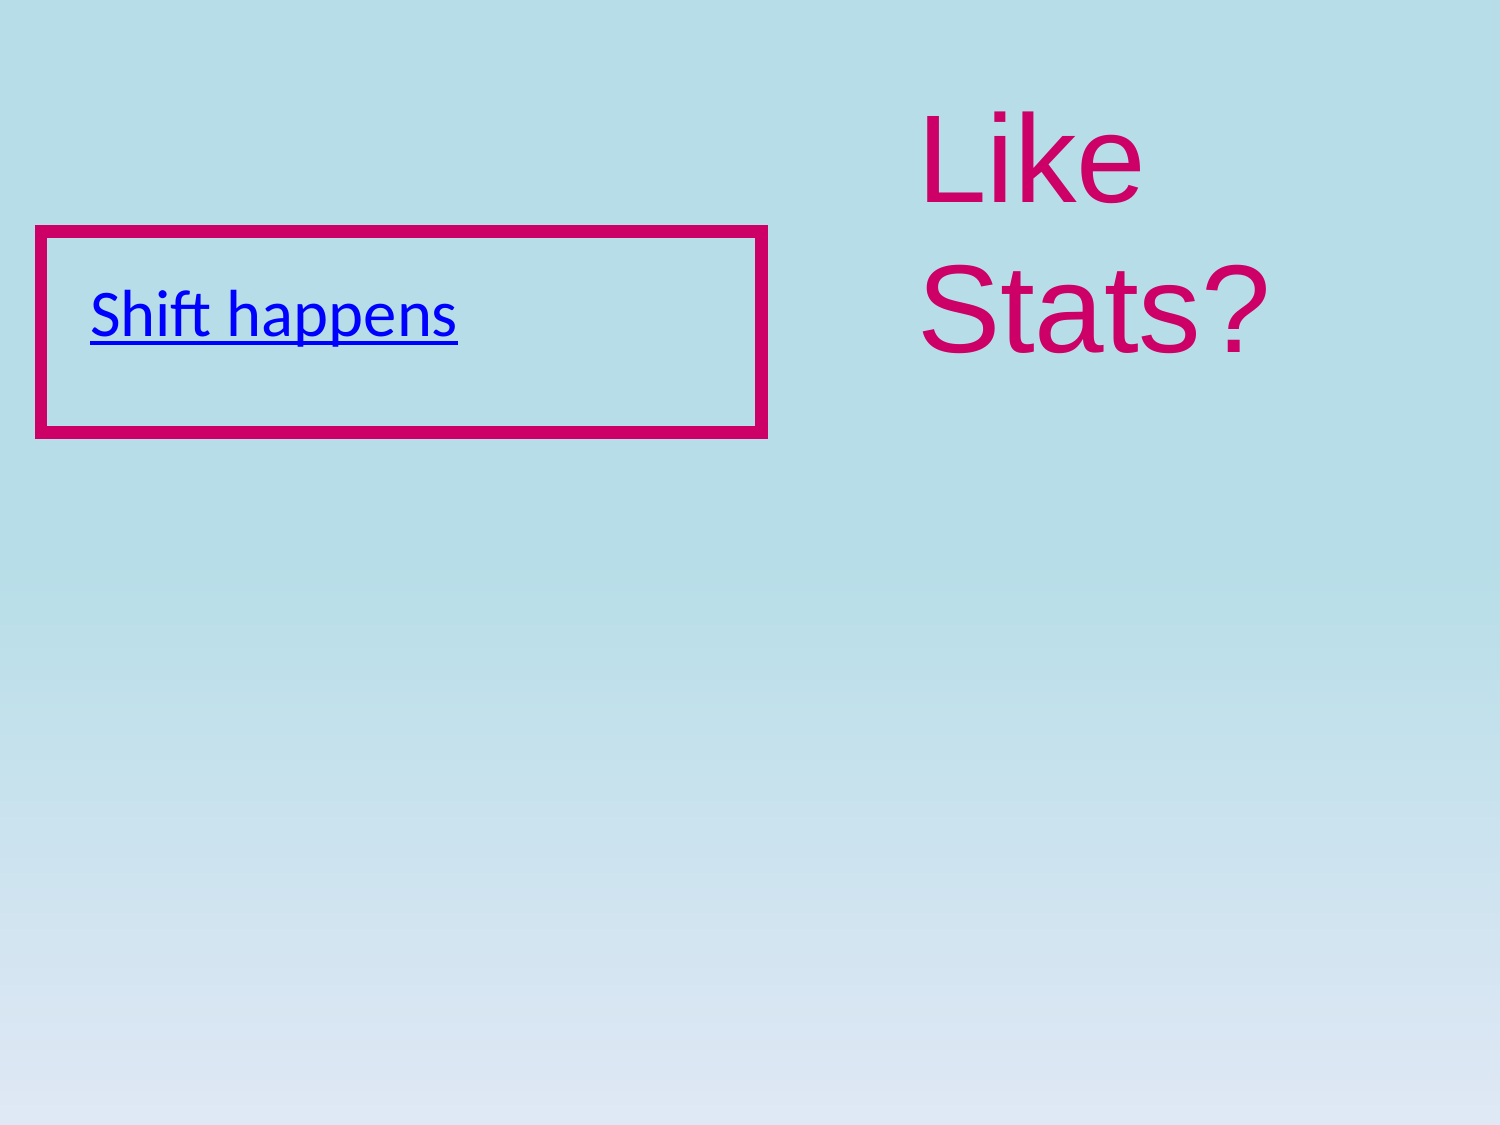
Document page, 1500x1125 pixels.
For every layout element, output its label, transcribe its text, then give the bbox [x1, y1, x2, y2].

list Shift happens [74, 262, 1426, 1006]
text_box Like Stats? [902, 70, 1289, 385]
text_box [41, 231, 762, 433]
